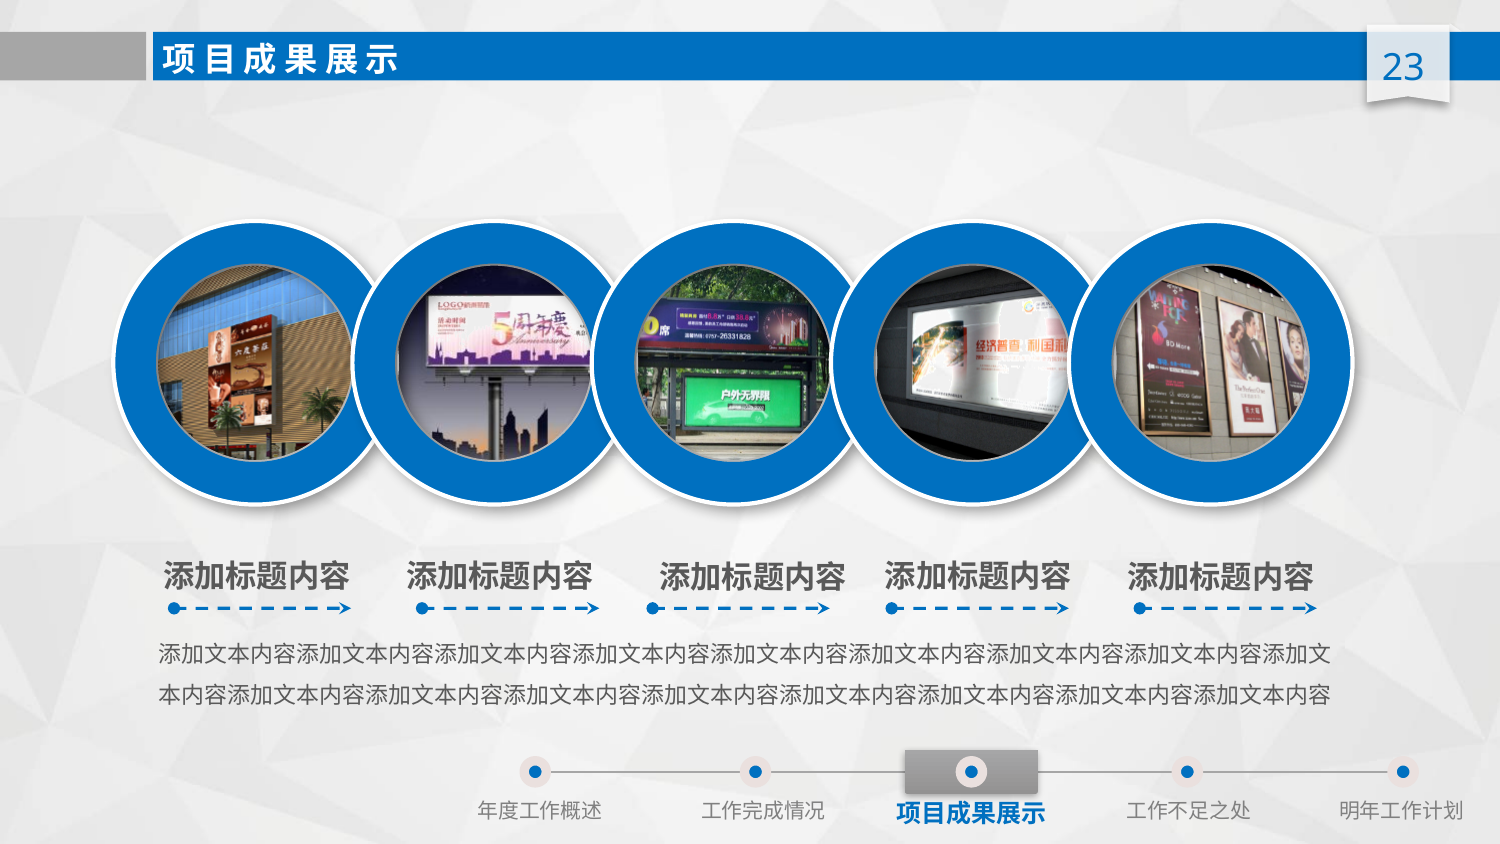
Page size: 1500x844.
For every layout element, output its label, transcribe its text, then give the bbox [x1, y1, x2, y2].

text_box [167, 602, 184, 615]
text_box 添加标题内容 [394, 532, 609, 600]
picture [0, 81, 1500, 844]
text_box 项 目 成 果 展 示 [147, 31, 491, 86]
text_box [586, 602, 600, 615]
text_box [1068, 220, 1353, 505]
text_box 添加文本内容添加文本内容添加文本内容添加文本内容添加文本内容添加文本内容添加文本内容添加文本内容添加文本内容添加文本内容添加文本内容添加文本内容添加文本内容添加文本内容添加文本内容添加文本内容添加文本内容 [147, 620, 1362, 714]
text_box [352, 220, 590, 505]
text_box [646, 602, 663, 615]
text_box 添加标题内容 [648, 532, 861, 600]
text_box [1133, 602, 1150, 615]
text_box [885, 602, 902, 615]
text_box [830, 220, 1067, 505]
text_box 添加标题内容 [1115, 532, 1346, 600]
text_box [1056, 602, 1069, 615]
text_box [415, 602, 432, 615]
text_box [338, 602, 352, 615]
picture [0, 0, 1500, 31]
text_box [1304, 602, 1317, 615]
text_box 添加标题内容 [151, 532, 365, 600]
text_box 添加标题内容 [873, 532, 1096, 600]
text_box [591, 220, 829, 505]
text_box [113, 220, 351, 505]
text_box [817, 602, 830, 615]
